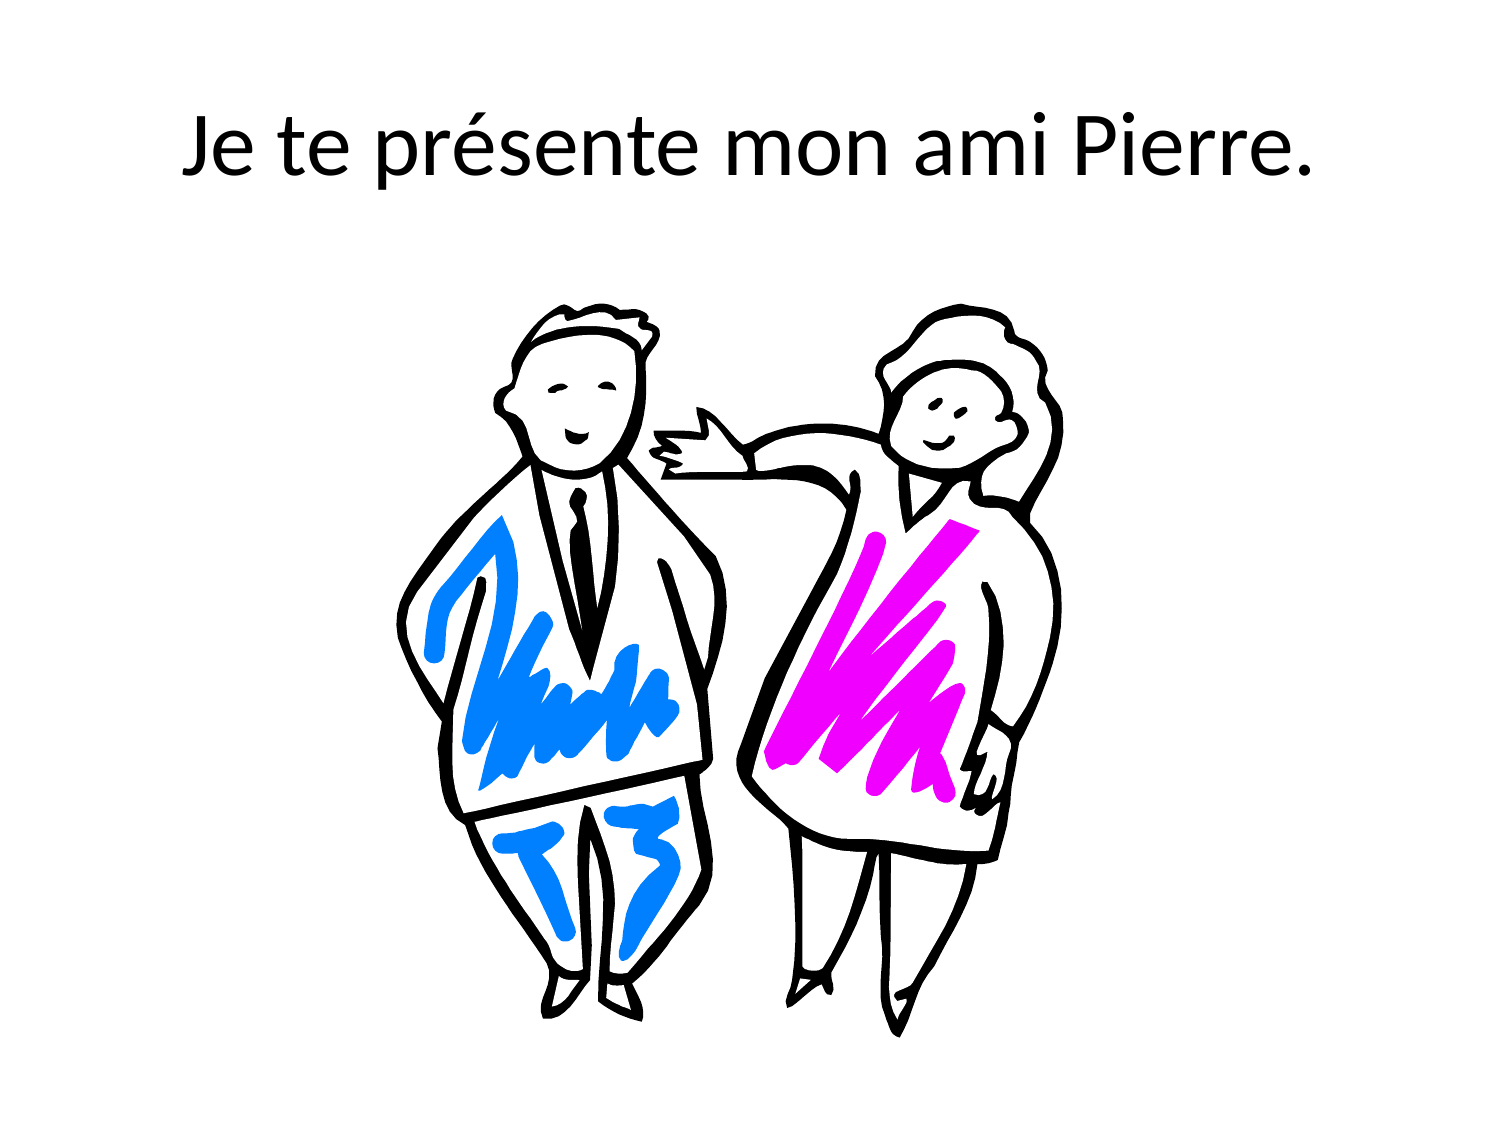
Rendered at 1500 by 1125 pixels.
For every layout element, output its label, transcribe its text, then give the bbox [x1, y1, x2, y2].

title Je te présente mon ami Pierre. [75, 45, 1425, 233]
picture [387, 299, 1068, 1038]
